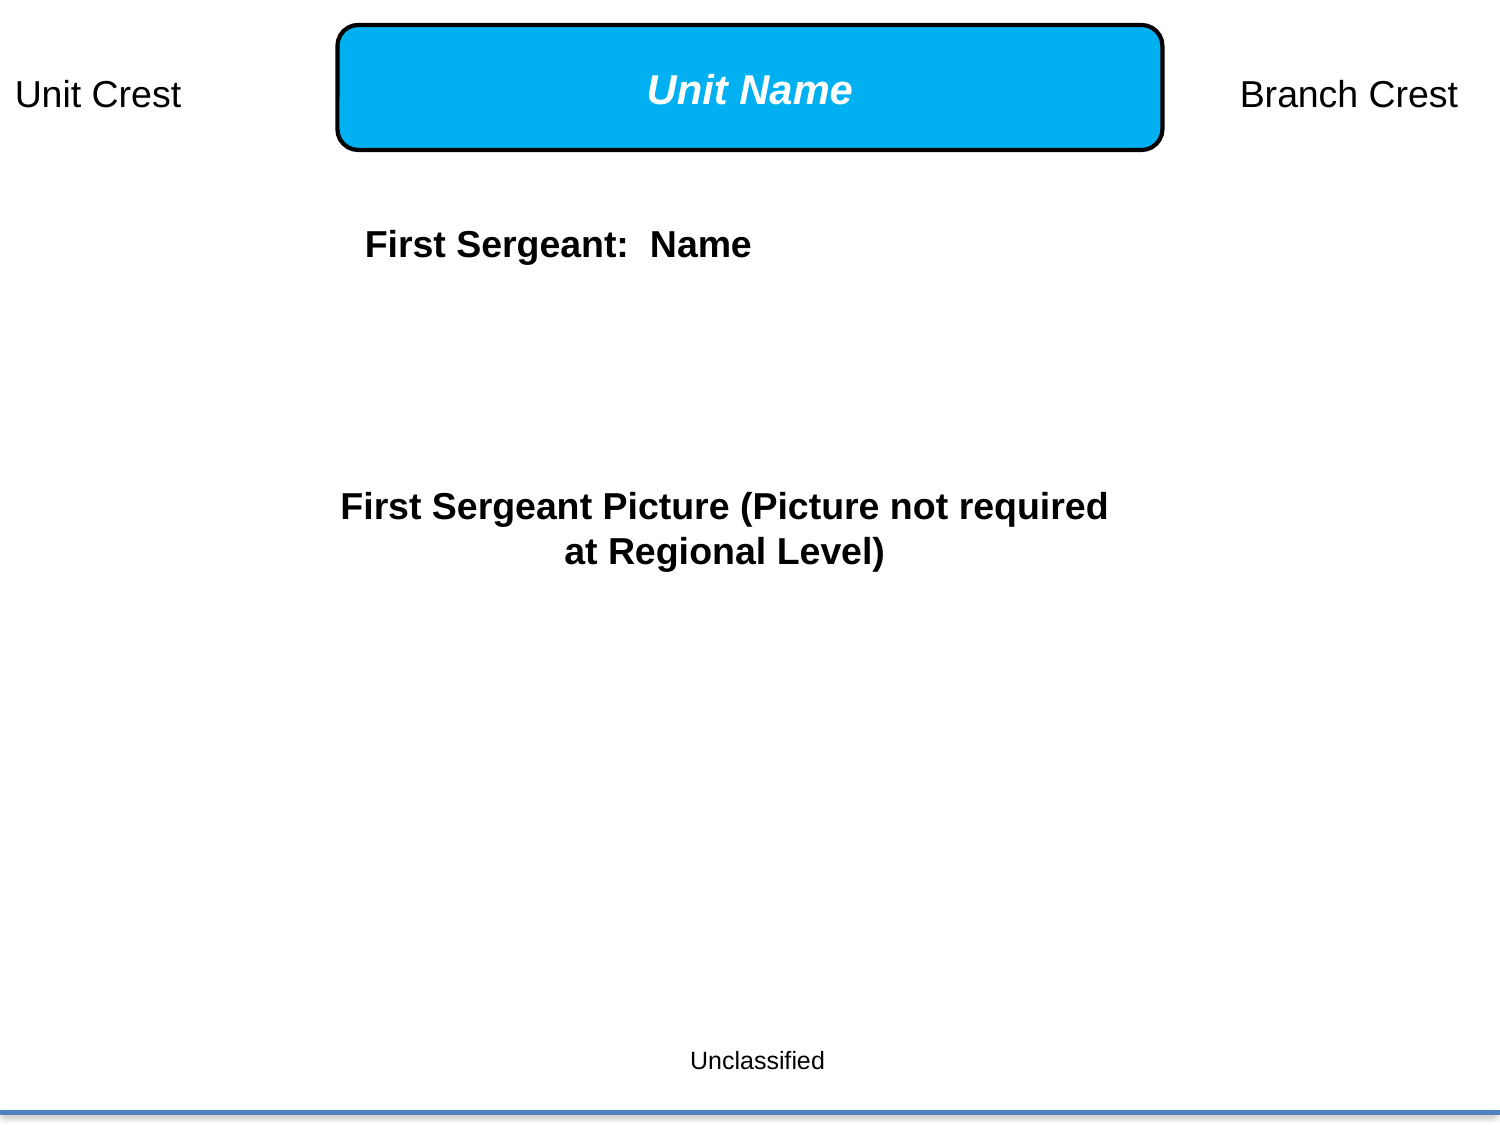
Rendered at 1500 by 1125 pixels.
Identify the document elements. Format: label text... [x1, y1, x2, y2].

text_box Unclassified [675, 1037, 841, 1083]
text_box First Sergeant: Name [349, 212, 1175, 343]
text_box Unit Name [335, 22, 1165, 153]
text_box First Sergeant Picture (Picture not required at Regional Level) [312, 474, 1138, 650]
text_box Unit Crest [0, 62, 238, 123]
text_box Branch Crest [1224, 62, 1488, 123]
